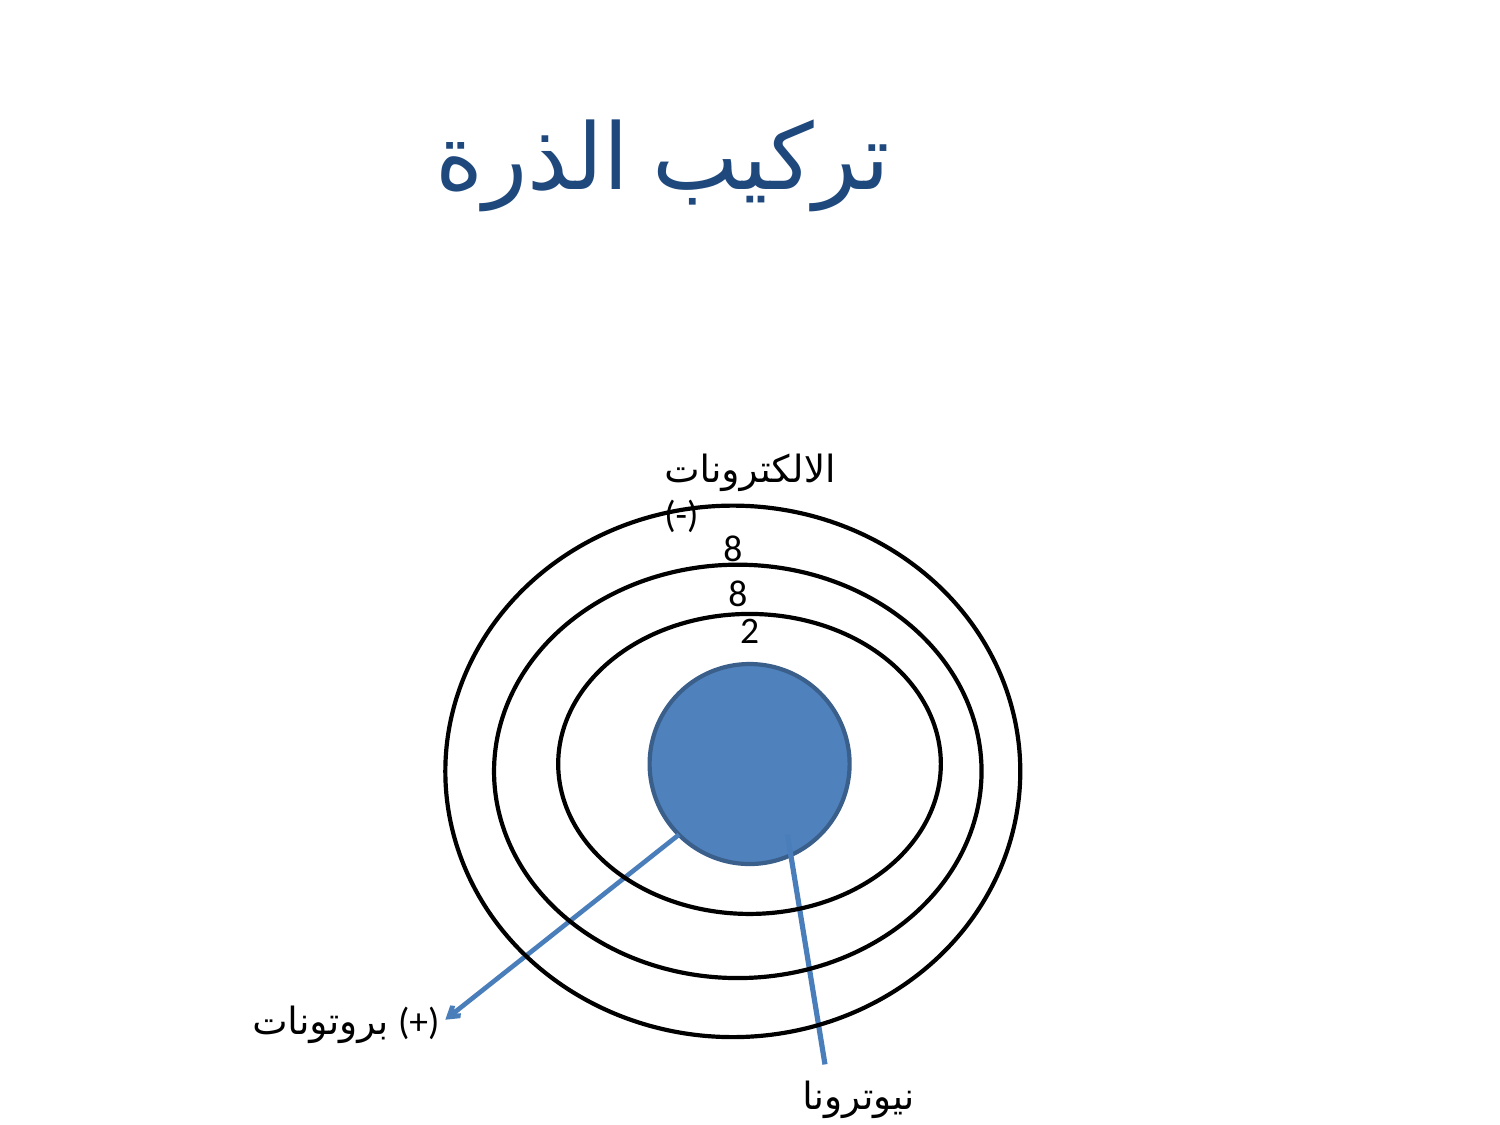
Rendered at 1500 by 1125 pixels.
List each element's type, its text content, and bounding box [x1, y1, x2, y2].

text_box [445, 834, 680, 1020]
text_box بروتونات (+) [237, 989, 463, 1050]
title تركيب الذرة [0, 59, 1350, 247]
text_box 8 [443, 514, 1023, 1040]
text_box الالكترونات (-) [649, 437, 888, 543]
text_box نيوترونات [787, 1064, 963, 1125]
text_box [787, 834, 826, 1065]
